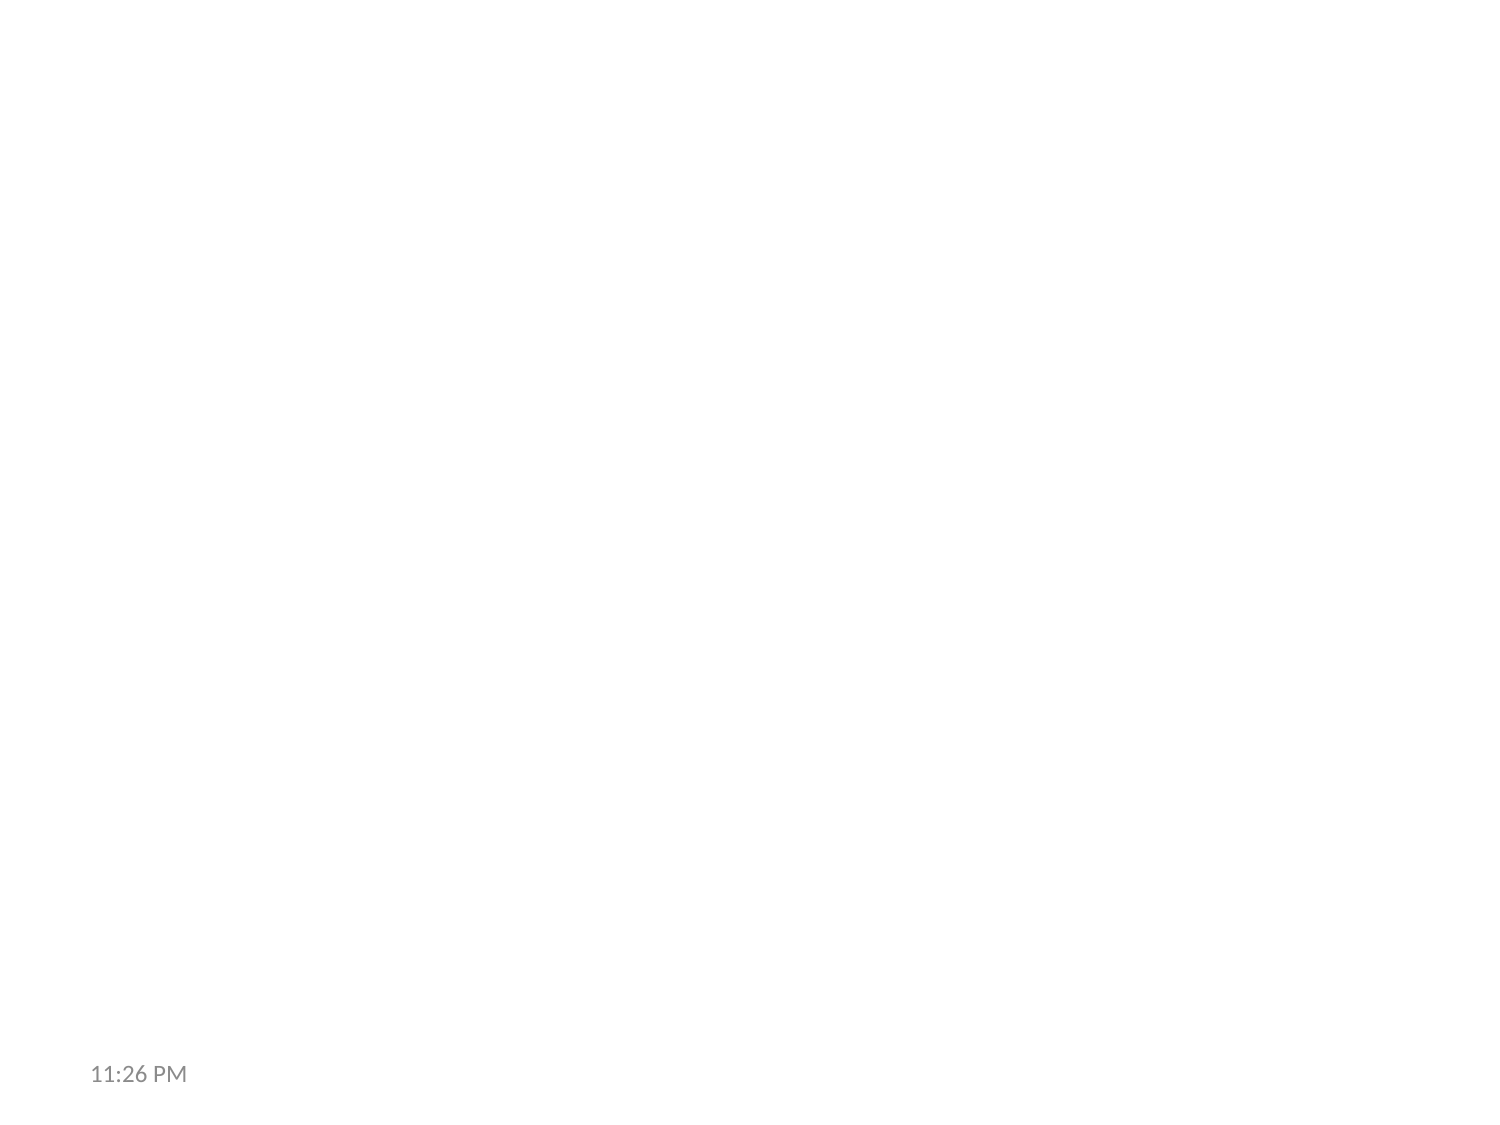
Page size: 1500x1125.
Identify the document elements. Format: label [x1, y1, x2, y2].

slide_number [75, 1042, 425, 1103]
